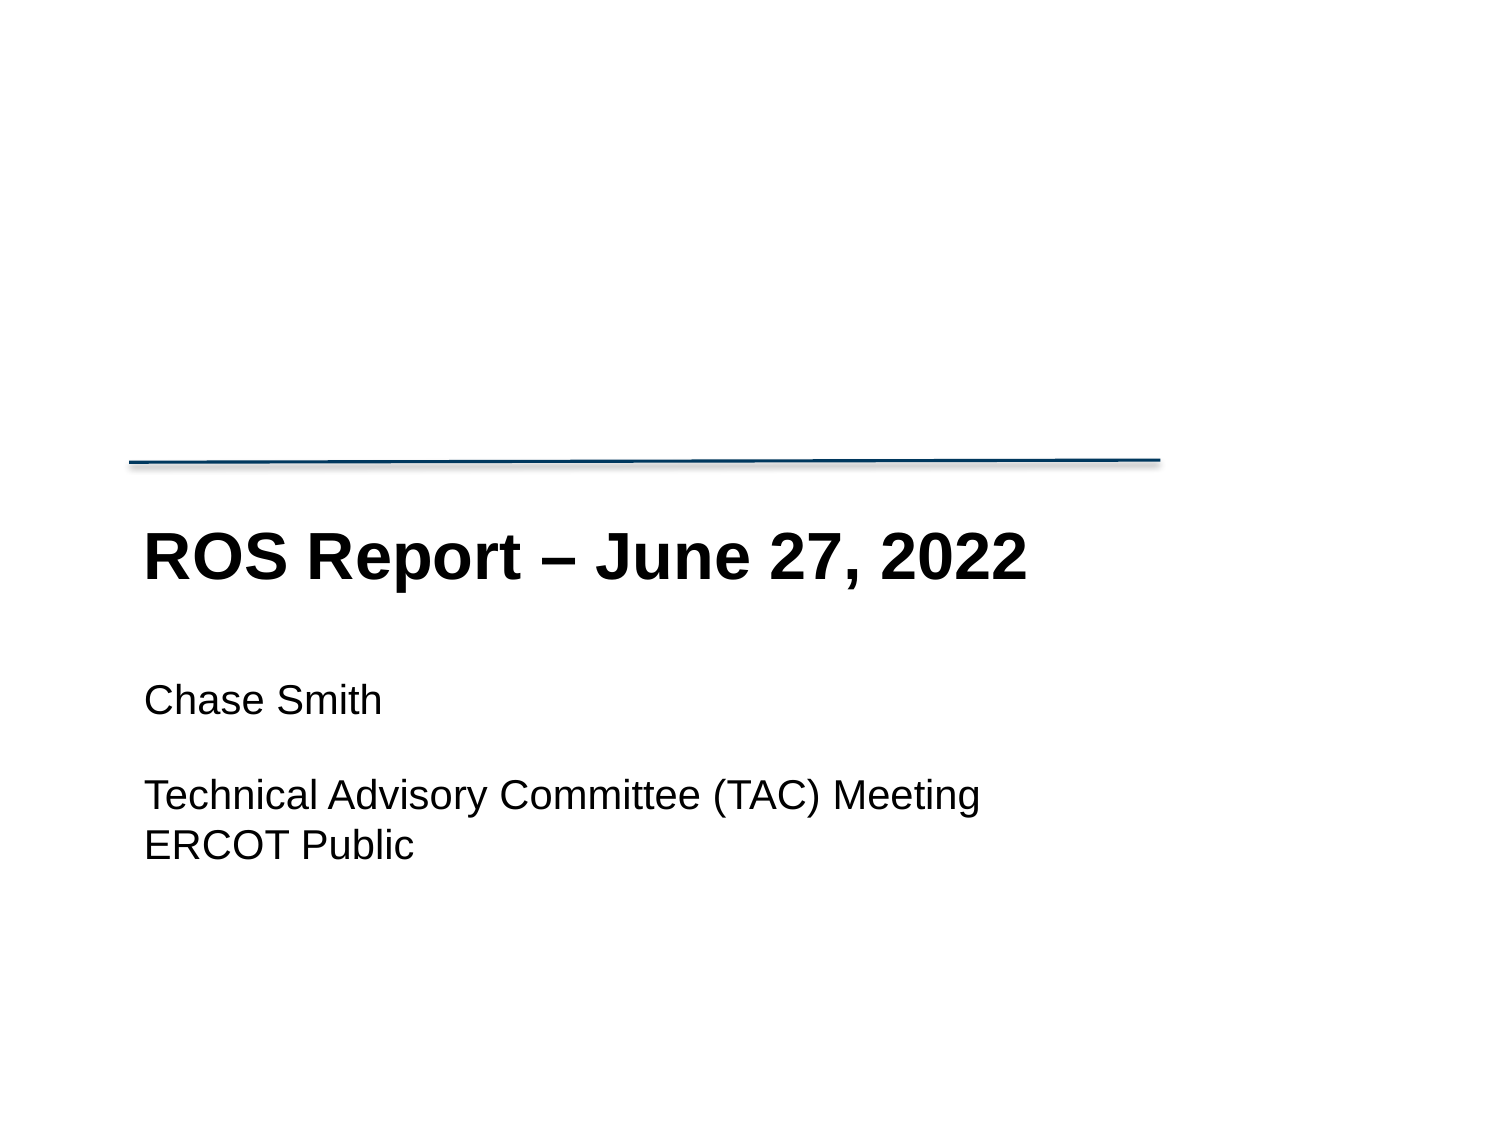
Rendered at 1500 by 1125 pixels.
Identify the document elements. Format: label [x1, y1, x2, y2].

text_box [128, 459, 1367, 890]
